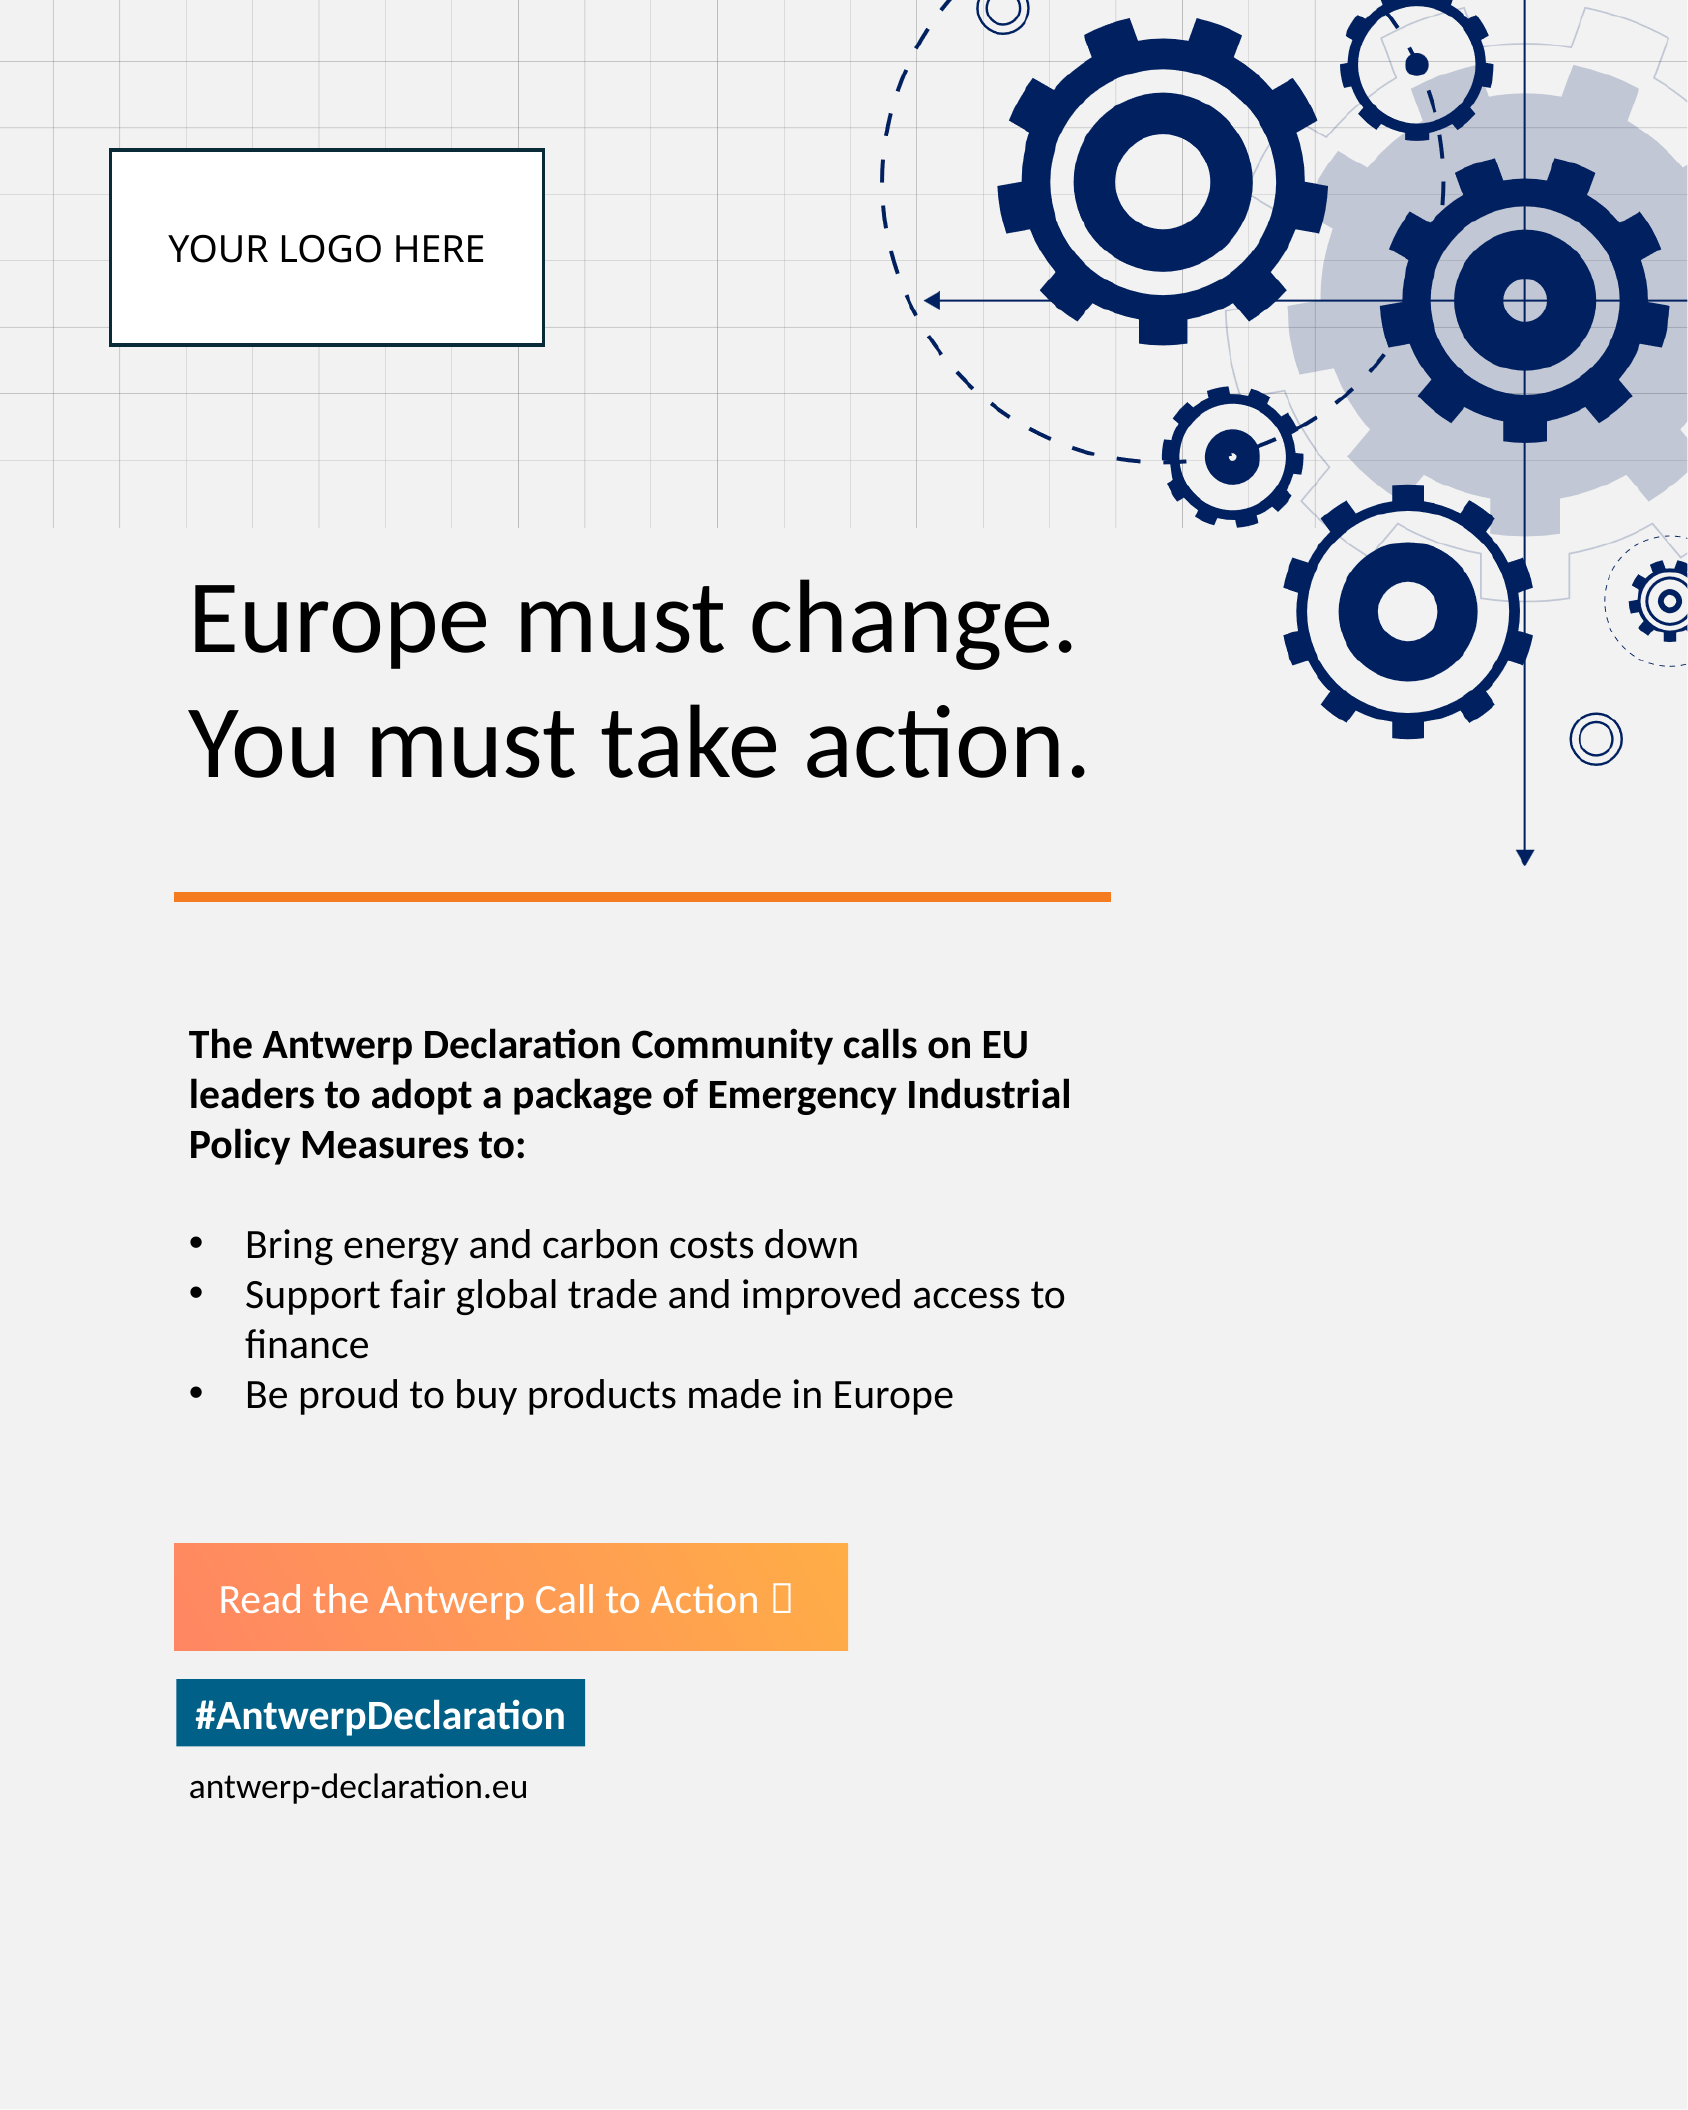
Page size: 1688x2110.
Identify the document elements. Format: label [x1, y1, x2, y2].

picture [0, 0, 880, 528]
text_box [0, 528, 1688, 2110]
text_box [173, 1542, 849, 1747]
text_box [880, 0, 1688, 967]
